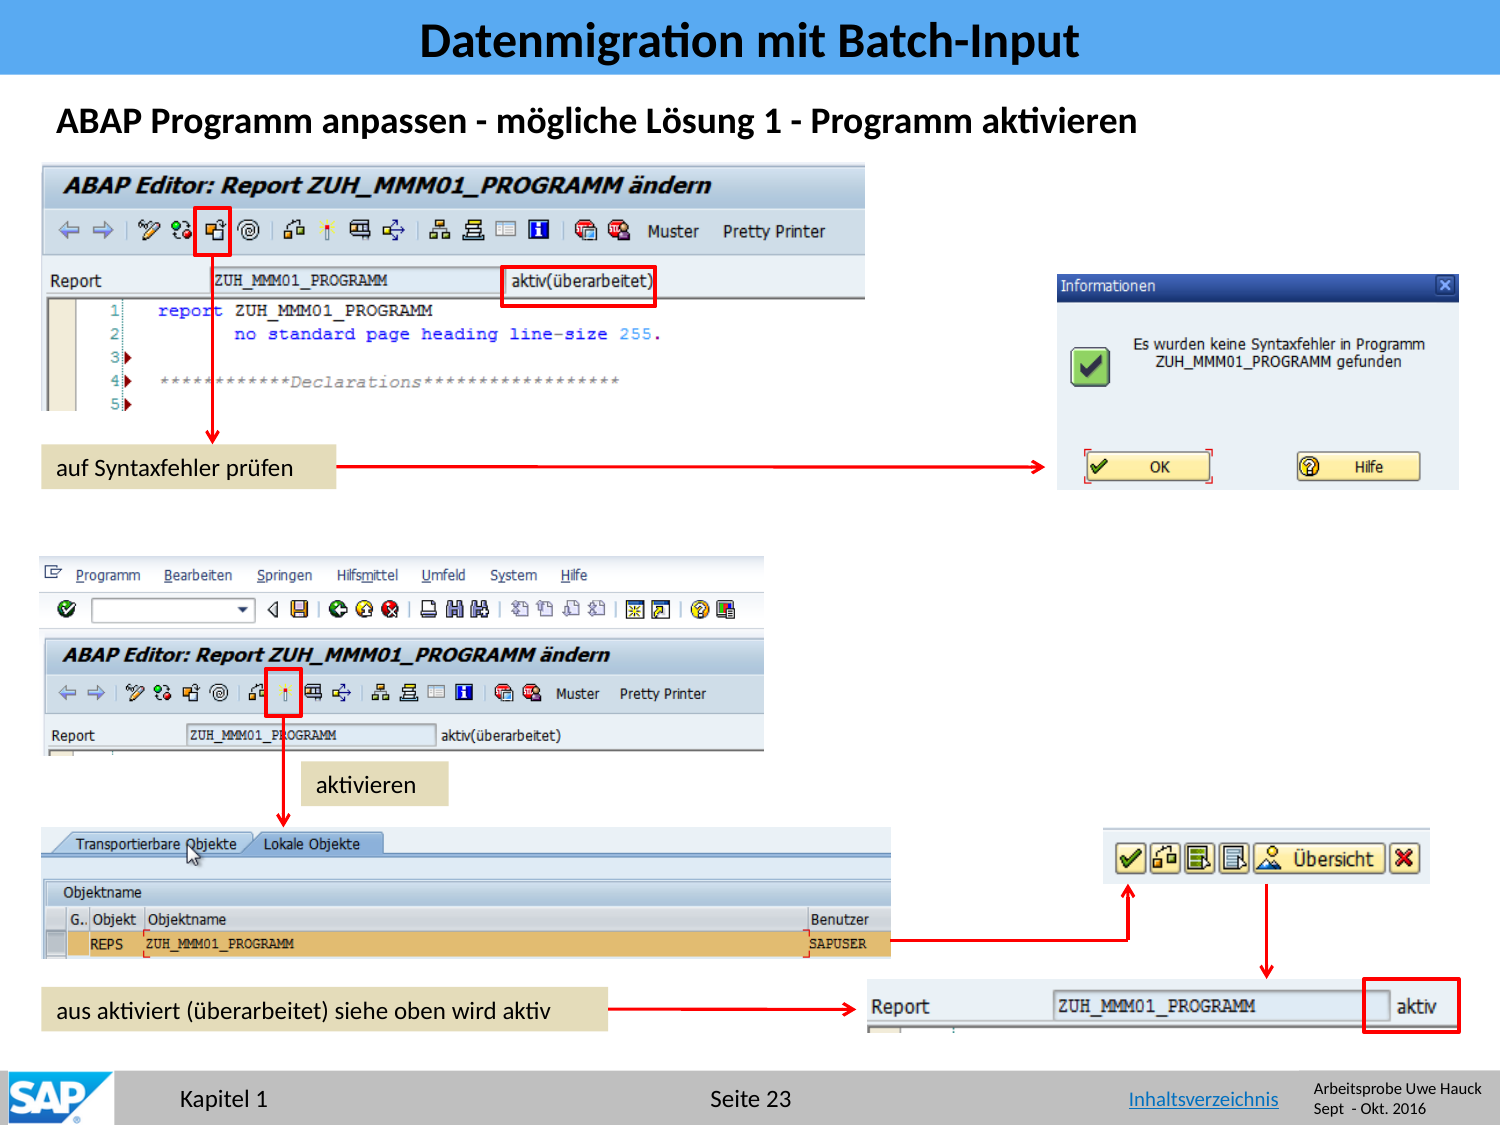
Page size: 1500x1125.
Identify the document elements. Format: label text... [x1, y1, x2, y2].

picture [1103, 827, 1431, 884]
text_box Kapitel 1 Seite 23 [165, 1075, 1105, 1120]
text_box ABAP Programm anpassen - mögliche Lösung 1 - Programm aktivieren [41, 88, 1459, 149]
text_box [0, 1070, 6, 1125]
text_box Inhaltsverzeichnis [1106, 1078, 1299, 1118]
picture [41, 827, 891, 959]
picture [41, 162, 865, 411]
picture [7, 1070, 115, 1125]
text_box Arbeitsprobe Uwe Hauck Sept - Okt. 2016 [1299, 1070, 1500, 1125]
text_box [115, 1070, 1299, 1125]
picture [1056, 274, 1459, 491]
text_box auf Syntaxfehler prüfen [41, 444, 337, 490]
text_box aus aktiviert (überarbeitet) siehe oben wird aktiv [41, 986, 609, 1032]
text_box Datenmigration mit Batch-Input [0, 0, 1500, 75]
picture [39, 556, 765, 757]
text_box aktivieren [301, 764, 449, 807]
picture [866, 978, 1460, 1033]
